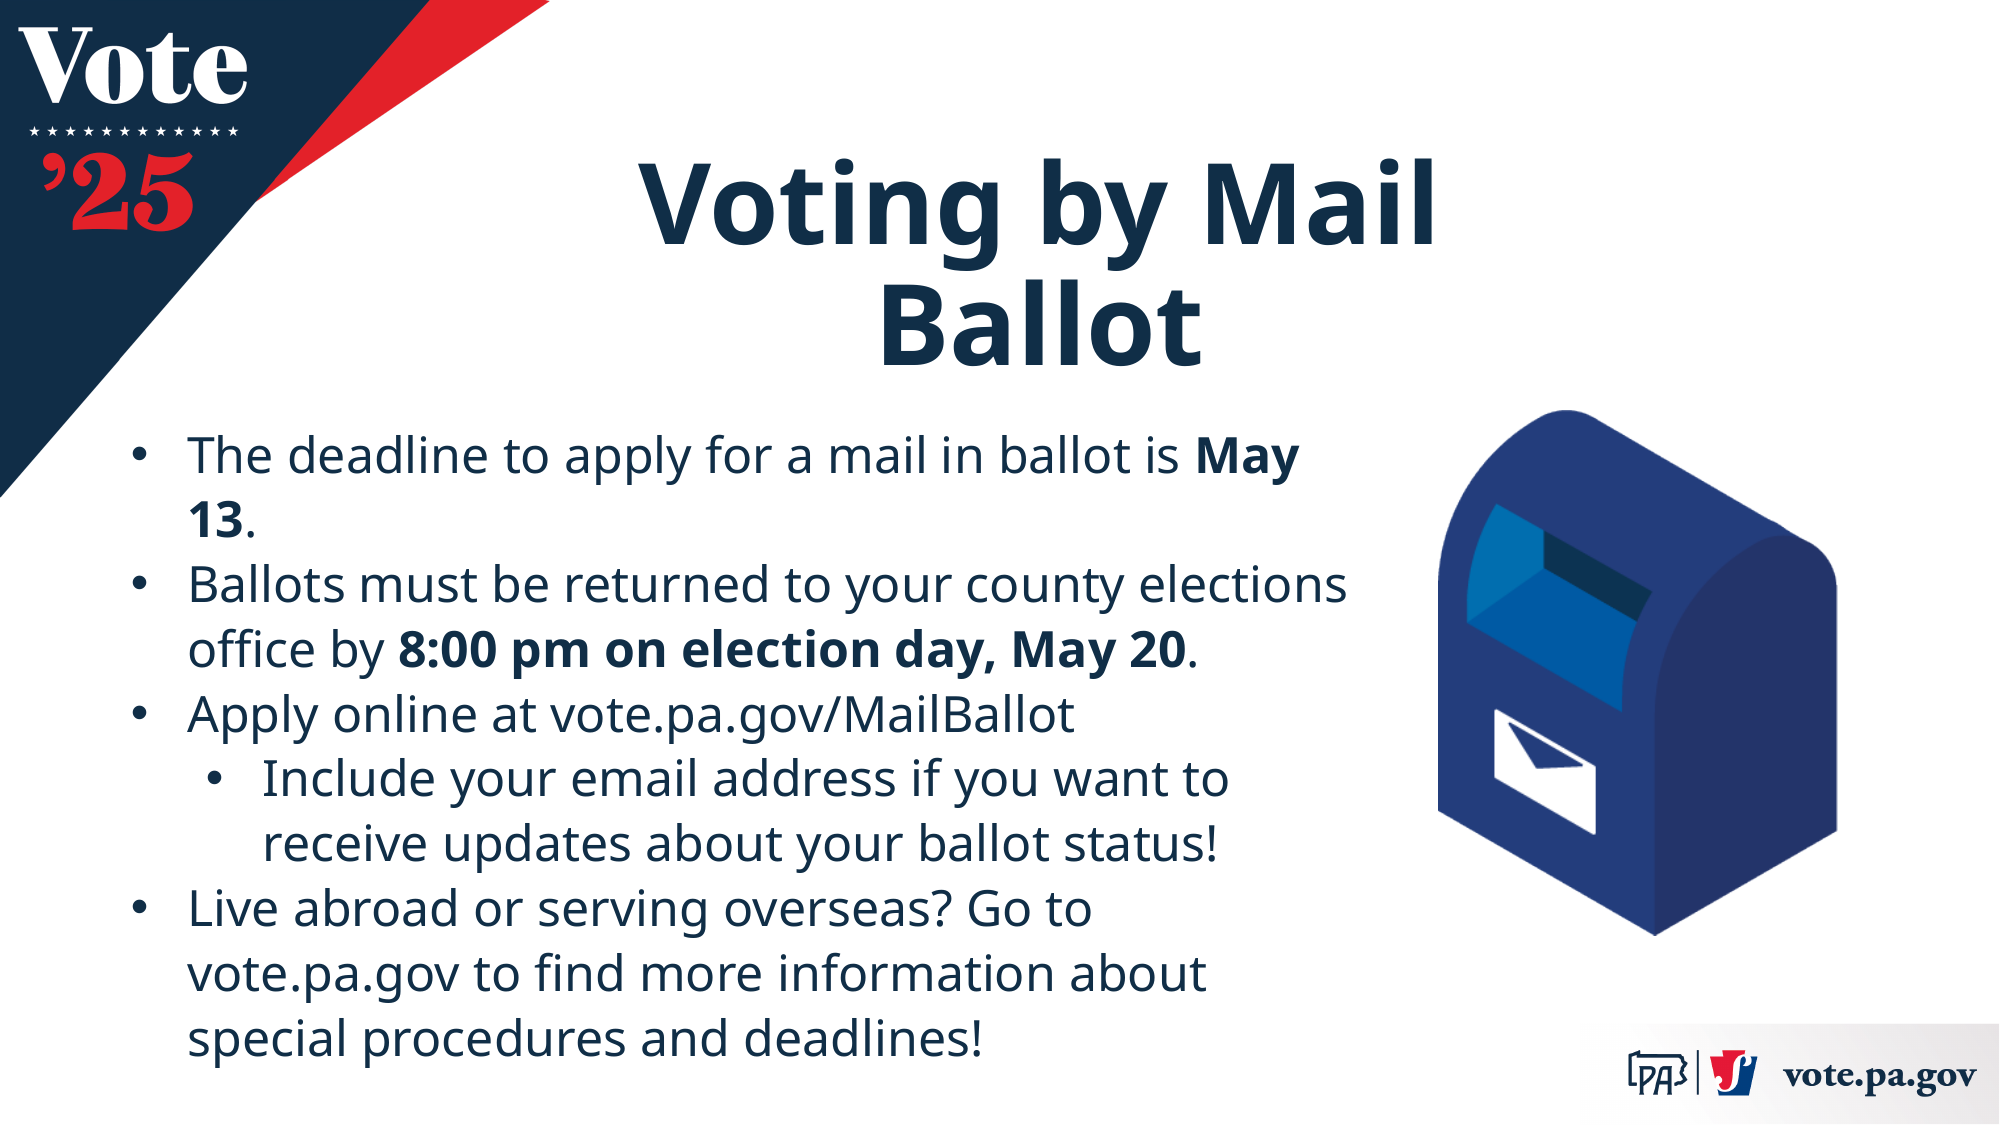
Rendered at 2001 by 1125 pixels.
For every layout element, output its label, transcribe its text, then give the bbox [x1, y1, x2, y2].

text_box The deadline to apply for a mail in ballot is May 13.​ Ballots must be returned to your county elections office by 8:00 pm on election day, May 20. Apply online at vote.pa.gov/MailBallot Include your email address if you want to receive updates about your ballot status! Live abroad or serving overseas? Go to vote.pa.gov to find more information about special procedures and deadlines! [116, 410, 1380, 1125]
picture [1437, 410, 2000, 1125]
picture [0, 0, 591, 539]
list Voting by Mail Ballot [590, 139, 1490, 411]
